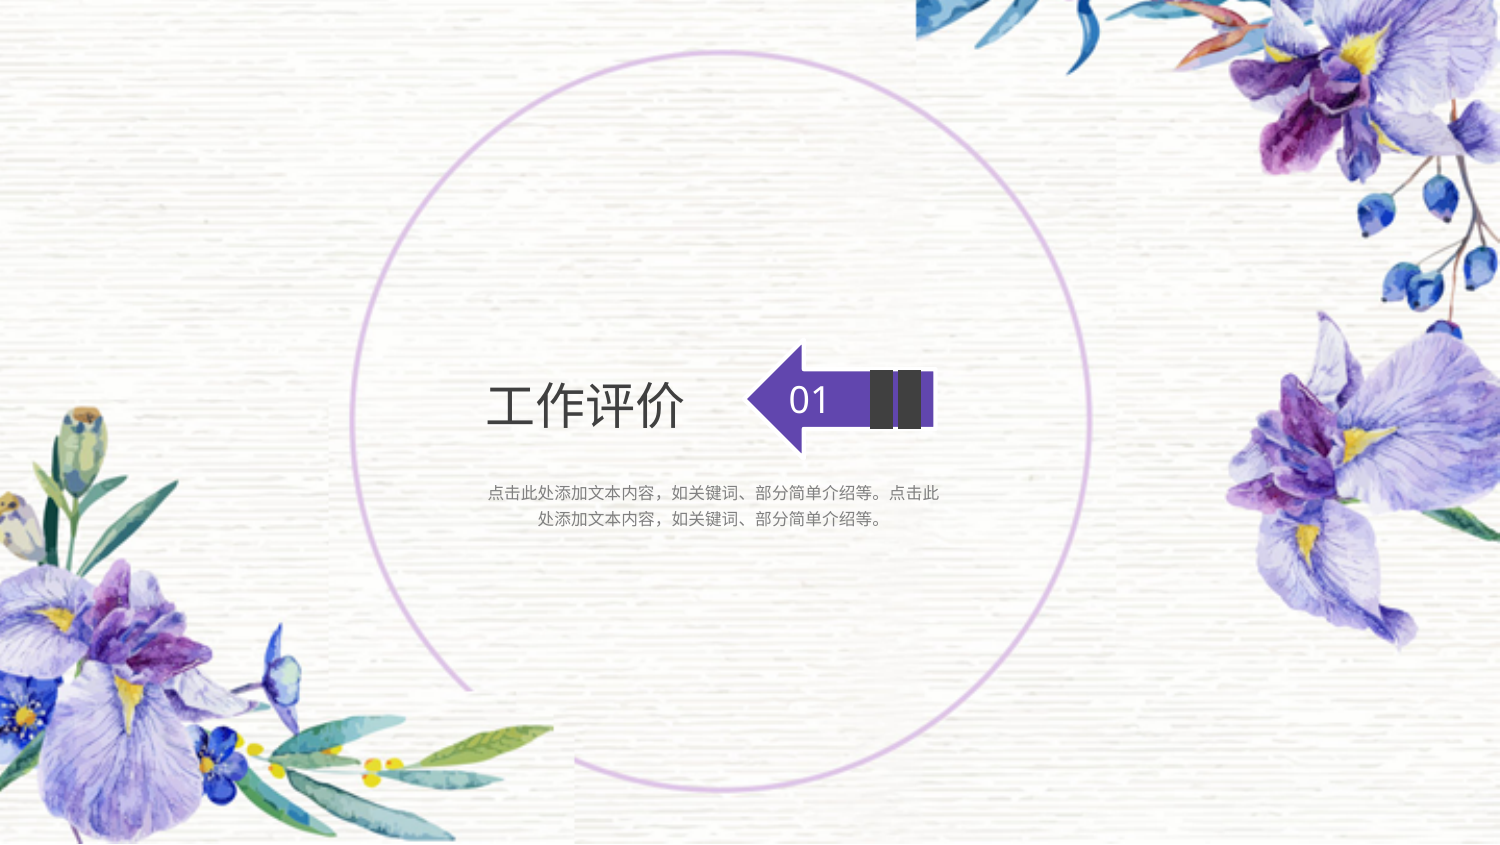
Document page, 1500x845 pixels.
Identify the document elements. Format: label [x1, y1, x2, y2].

text_box [743, 339, 936, 460]
picture [0, 0, 1500, 844]
